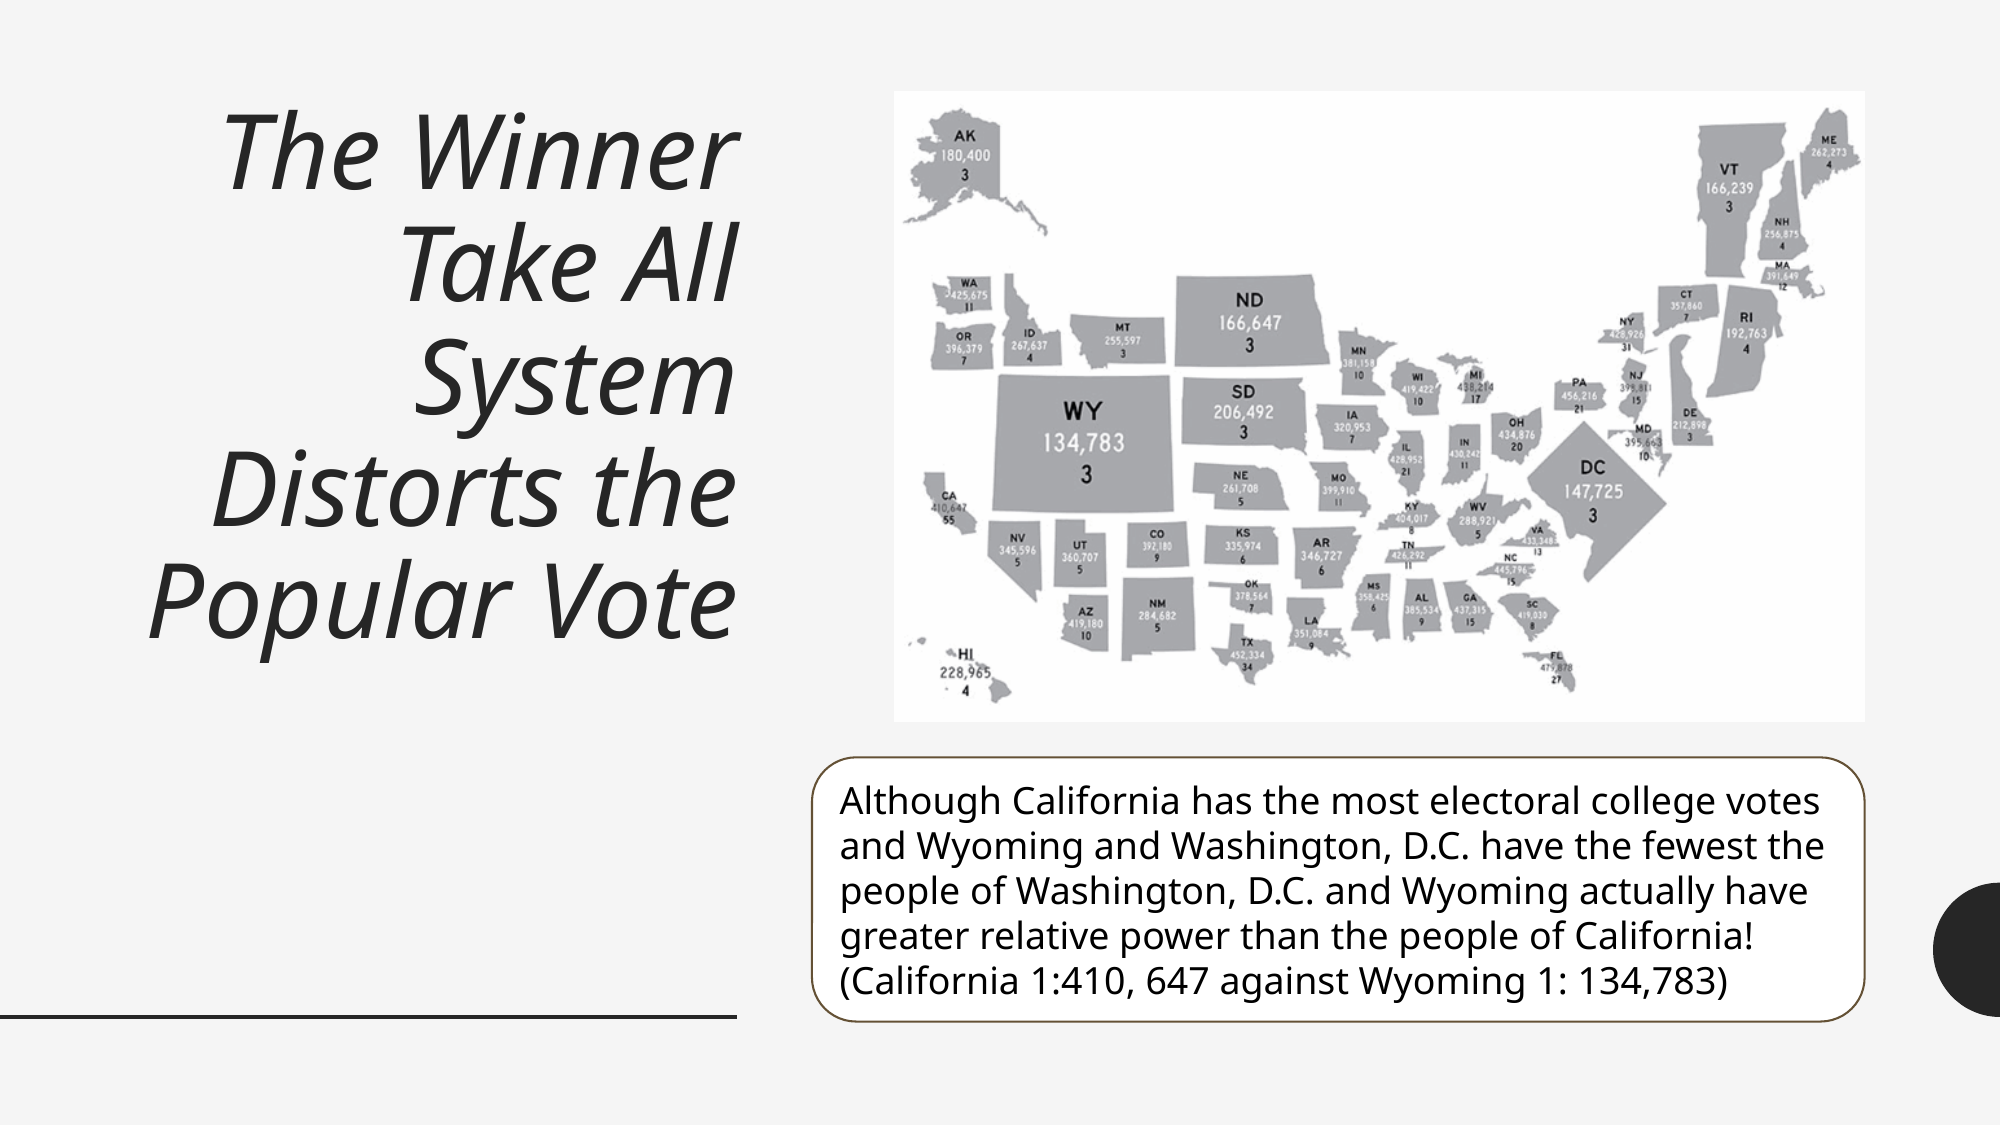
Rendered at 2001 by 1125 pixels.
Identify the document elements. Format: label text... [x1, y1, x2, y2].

text_box Although California has the most electoral college votes and Wyoming and Washington, D.C. have the fewest the people of Washington, D.C. and Wyoming actually have greater relative power than the people of California! (California 1:410, 647 against Wyoming 1: 134,783) [810, 756, 1866, 1023]
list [894, 91, 1865, 722]
title The Winner Take All System Distorts the Popular Vote [125, 91, 754, 905]
